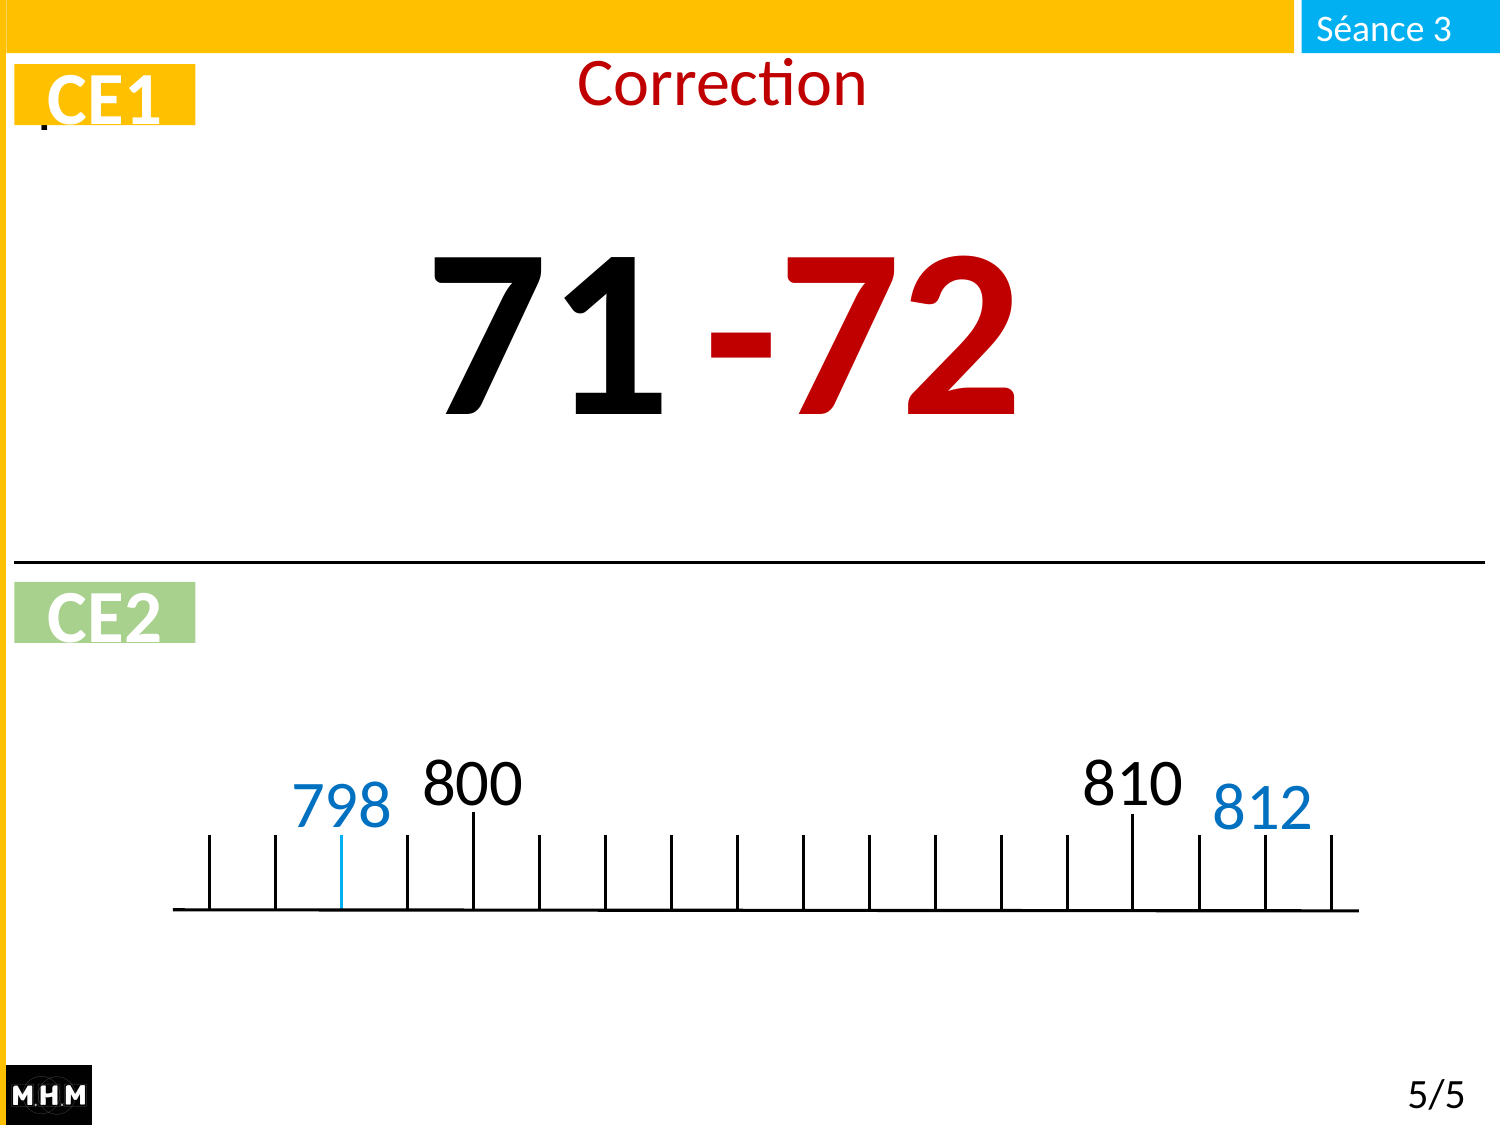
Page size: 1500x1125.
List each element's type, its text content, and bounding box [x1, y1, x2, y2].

text_box CE1 [13, 63, 196, 126]
title Correction [562, 39, 1500, 129]
list 5/5 [1373, 1064, 1500, 1125]
text_box -72 [671, 165, 1058, 471]
picture [6, 1065, 92, 1125]
text_box 71 [397, 165, 671, 471]
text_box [172, 731, 1359, 911]
text_box CE2 [13, 581, 196, 644]
